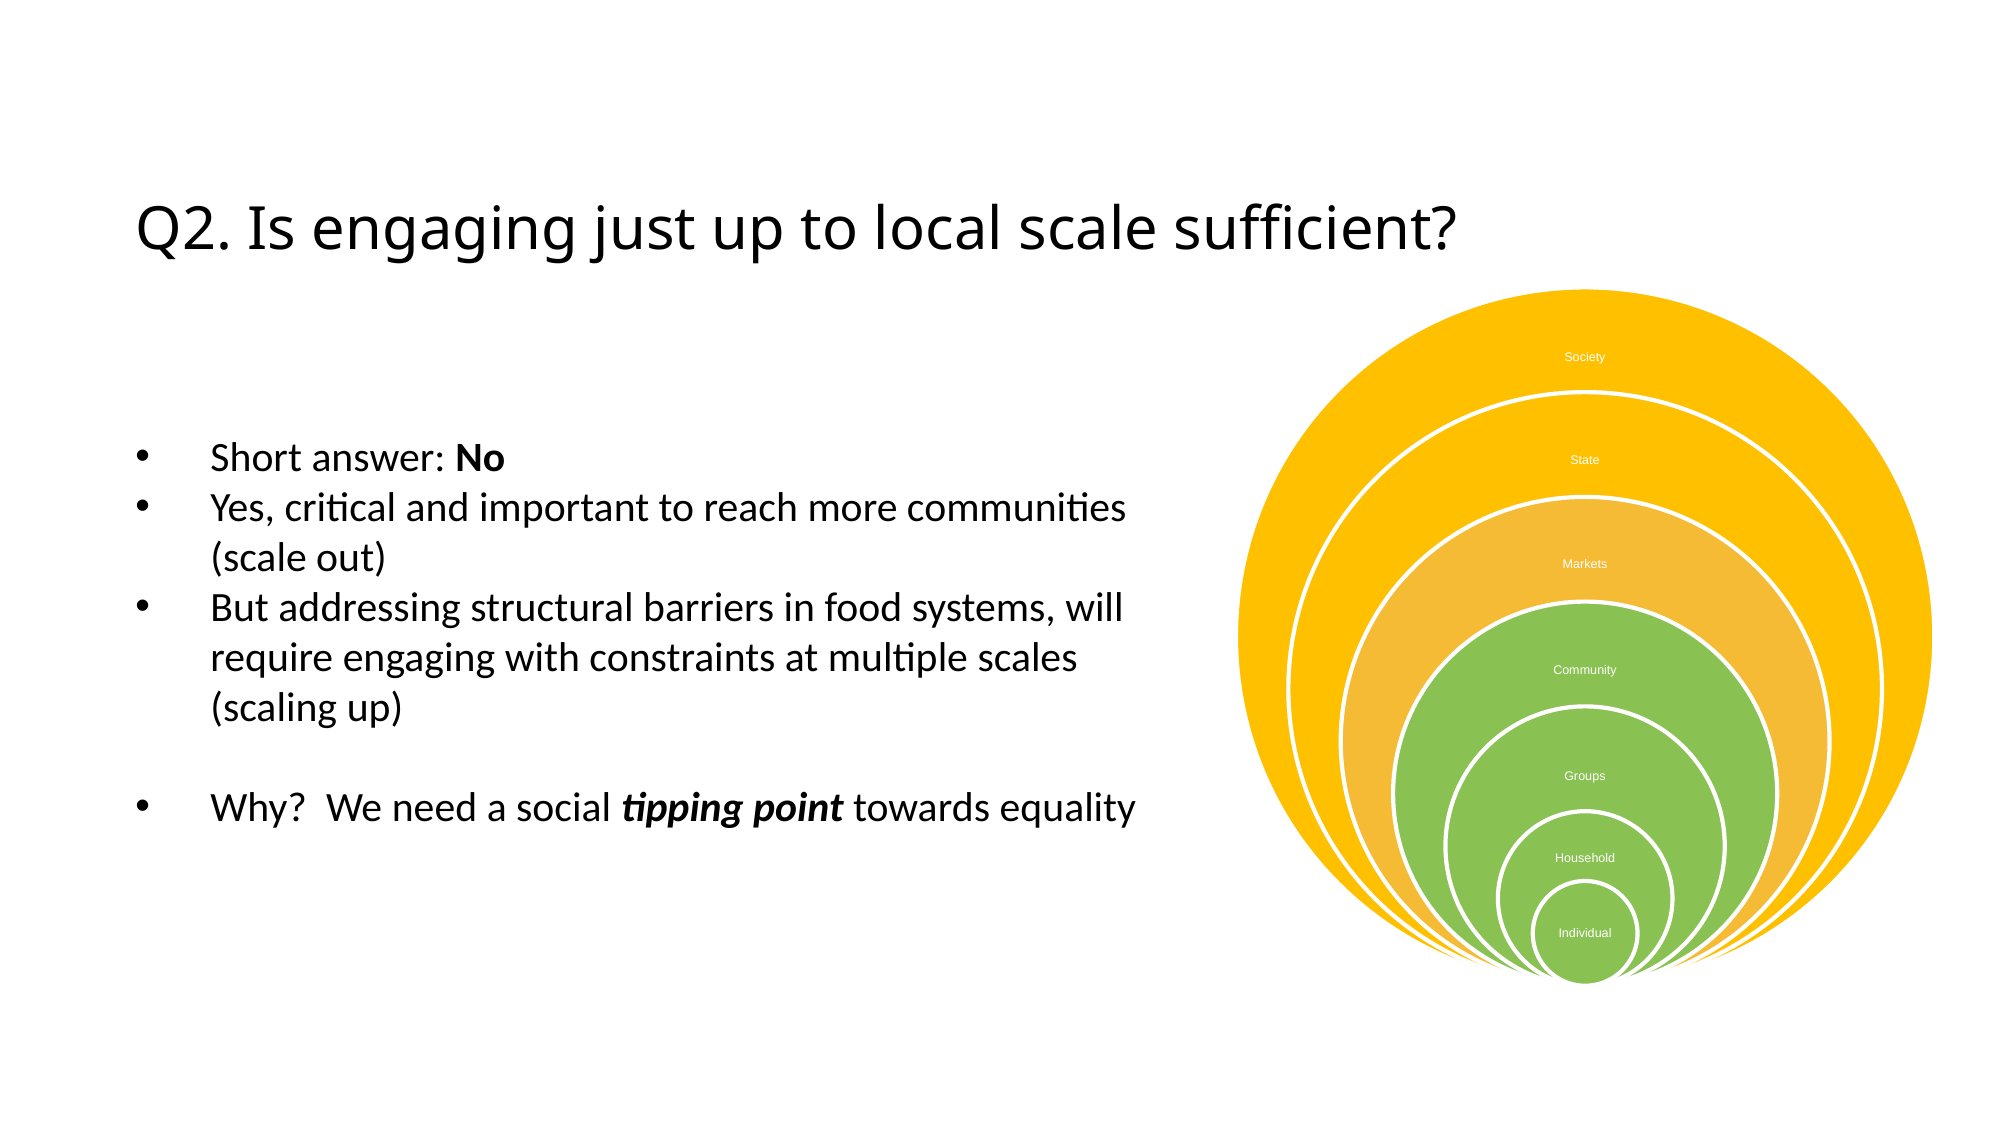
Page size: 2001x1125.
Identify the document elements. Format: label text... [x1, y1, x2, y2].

title Q2. Is engaging just up to local scale sufficient? [120, 189, 1846, 407]
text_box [1235, 256, 1935, 1017]
text_box Short answer: No Yes, critical and important to reach more communities (scale out) But addressing structural barriers in food systems, will require engaging with constraints at multiple scales (scaling up) Why? We need a social tipping point towards equality [120, 422, 1161, 838]
